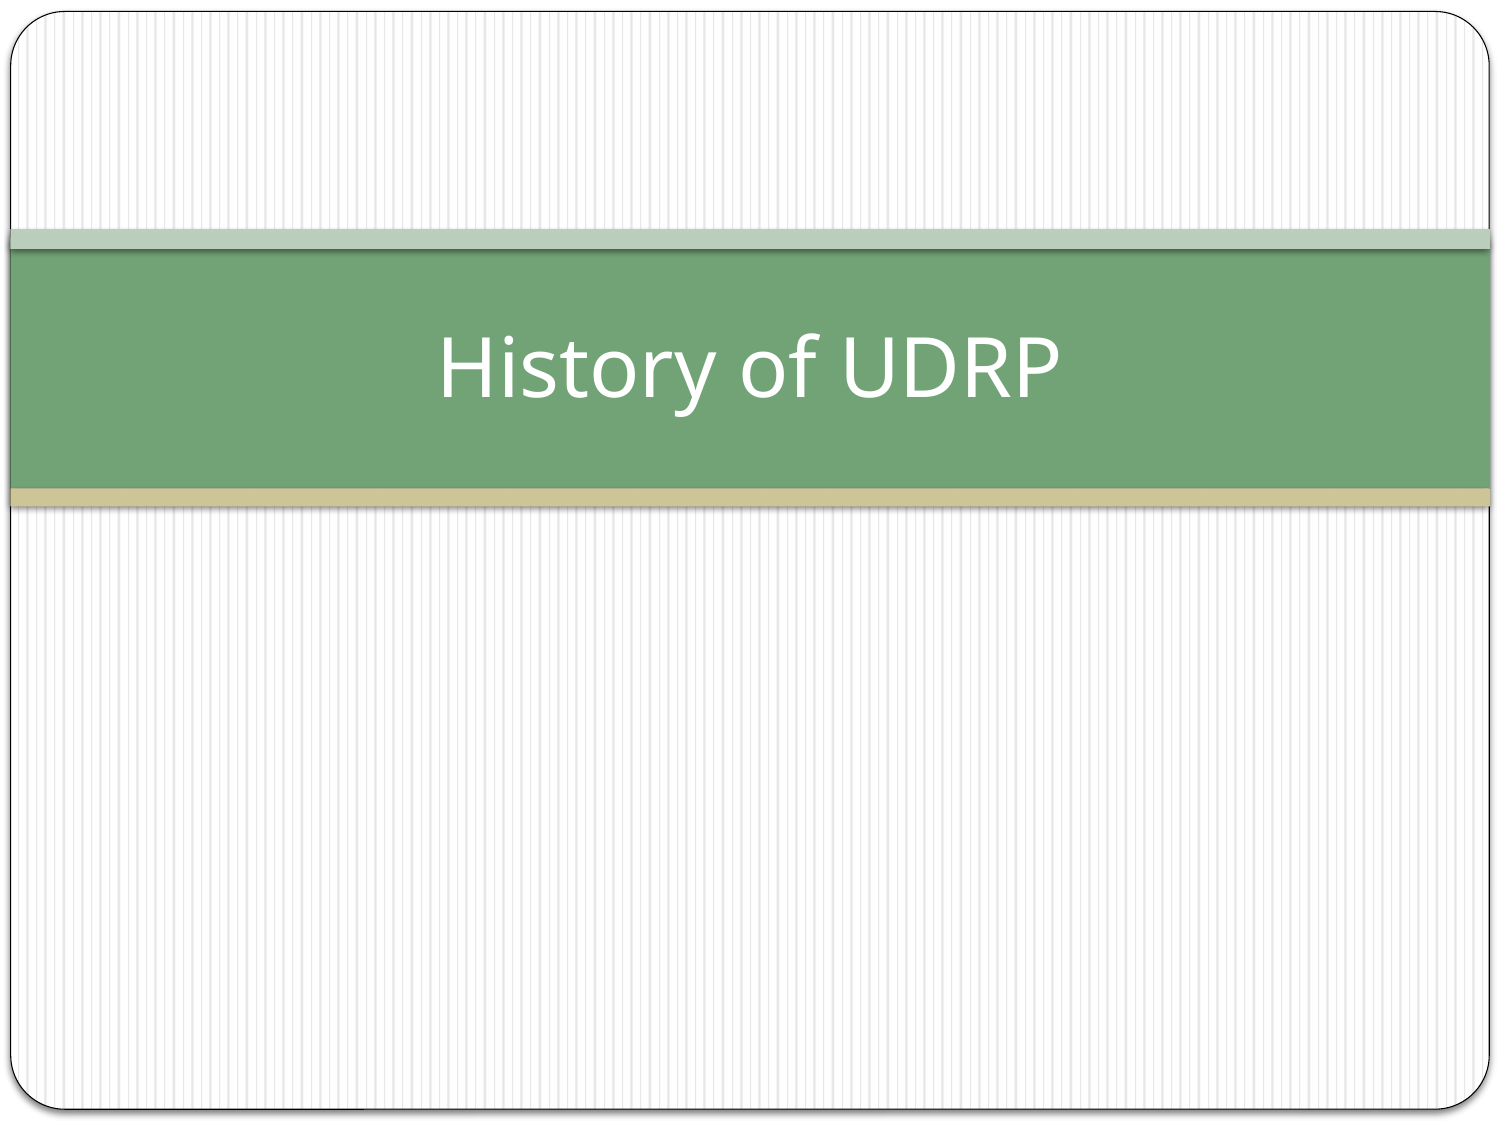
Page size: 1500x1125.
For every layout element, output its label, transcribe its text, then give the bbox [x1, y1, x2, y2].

title History of UDRP [75, 247, 1425, 489]
